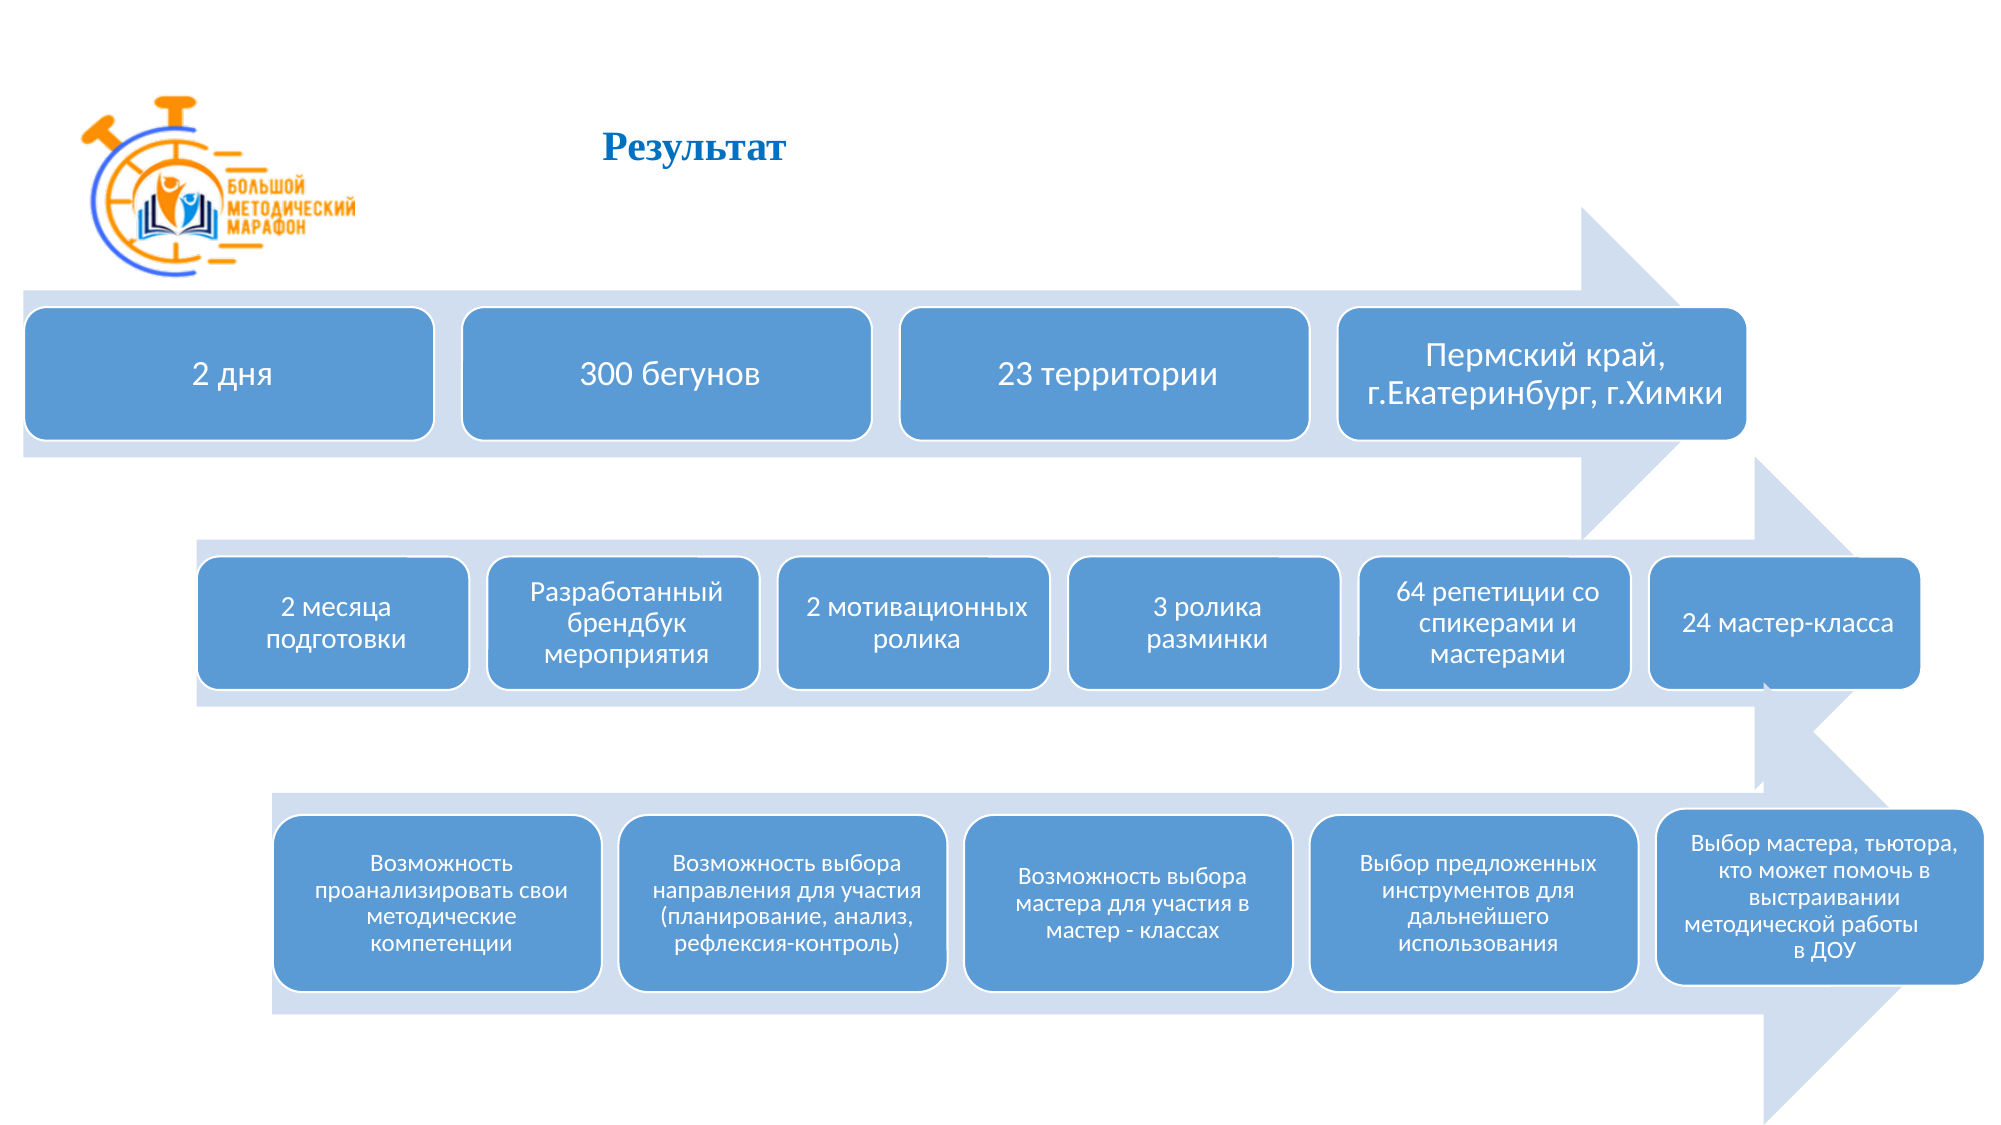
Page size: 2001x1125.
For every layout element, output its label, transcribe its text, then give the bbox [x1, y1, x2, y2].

title Результат [587, 59, 1863, 235]
picture [71, 82, 355, 206]
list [23, 206, 1749, 541]
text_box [271, 682, 1985, 1125]
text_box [196, 456, 1922, 791]
